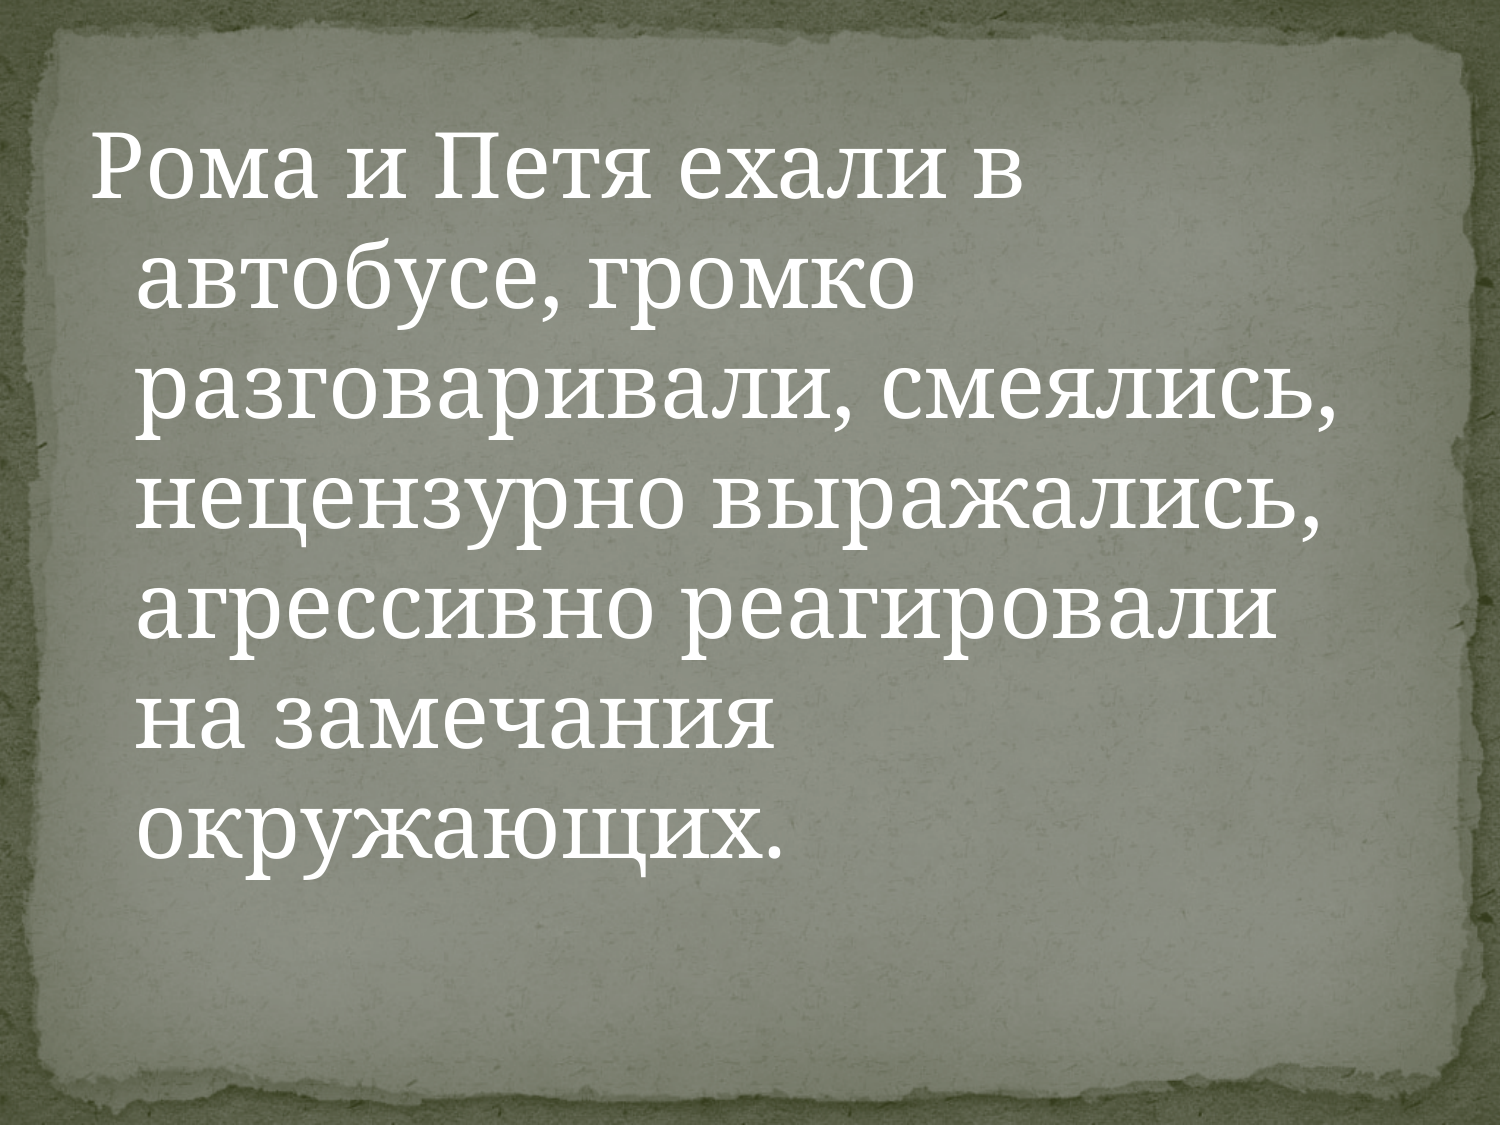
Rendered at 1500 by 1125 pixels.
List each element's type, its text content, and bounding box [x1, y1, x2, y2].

list Рома и Петя ехали в автобусе, громко разговаривали, смеялись, нецензурно выражались, агрессивно реагировали на замечания окружающих. [75, 99, 1425, 1000]
